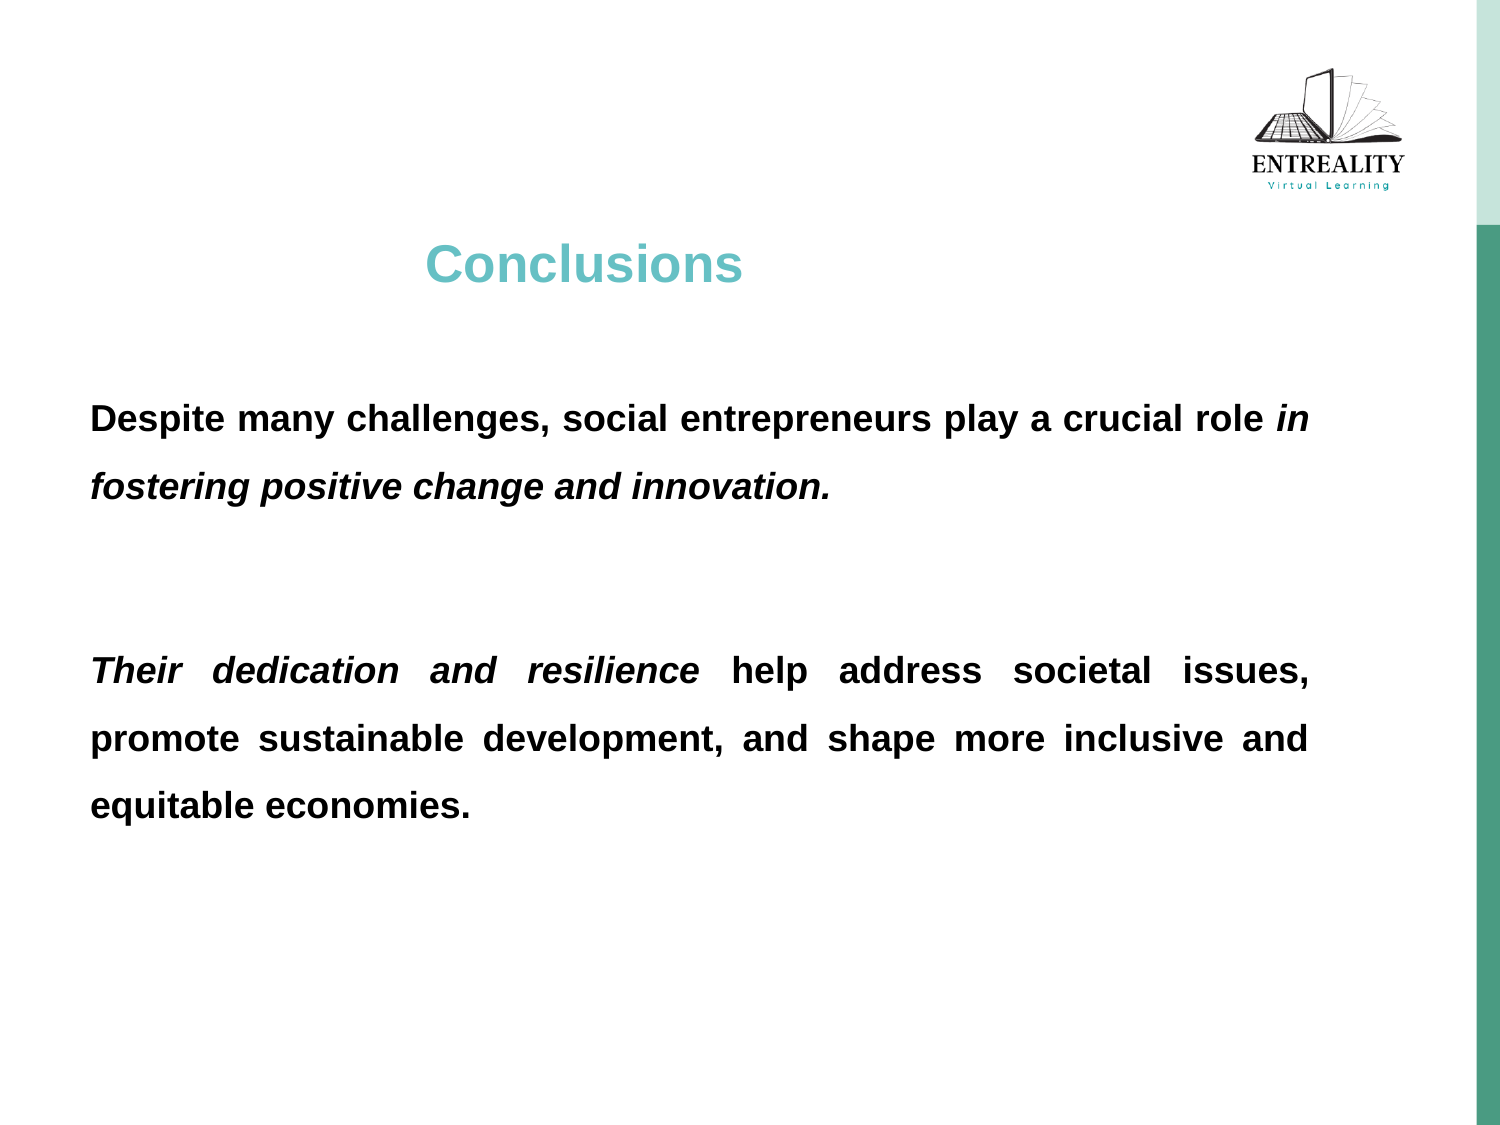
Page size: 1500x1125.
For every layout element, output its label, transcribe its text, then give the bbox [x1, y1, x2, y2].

picture [1198, 0, 1458, 259]
title Conclusions [410, 94, 1267, 294]
list Despite many challenges, social entrepreneurs play a crucial role in fostering positive change and innovation. Their dedication and resilience help address societal issues, promote sustainable development, and shape more inclusive and equitable economies. [75, 294, 1325, 1012]
